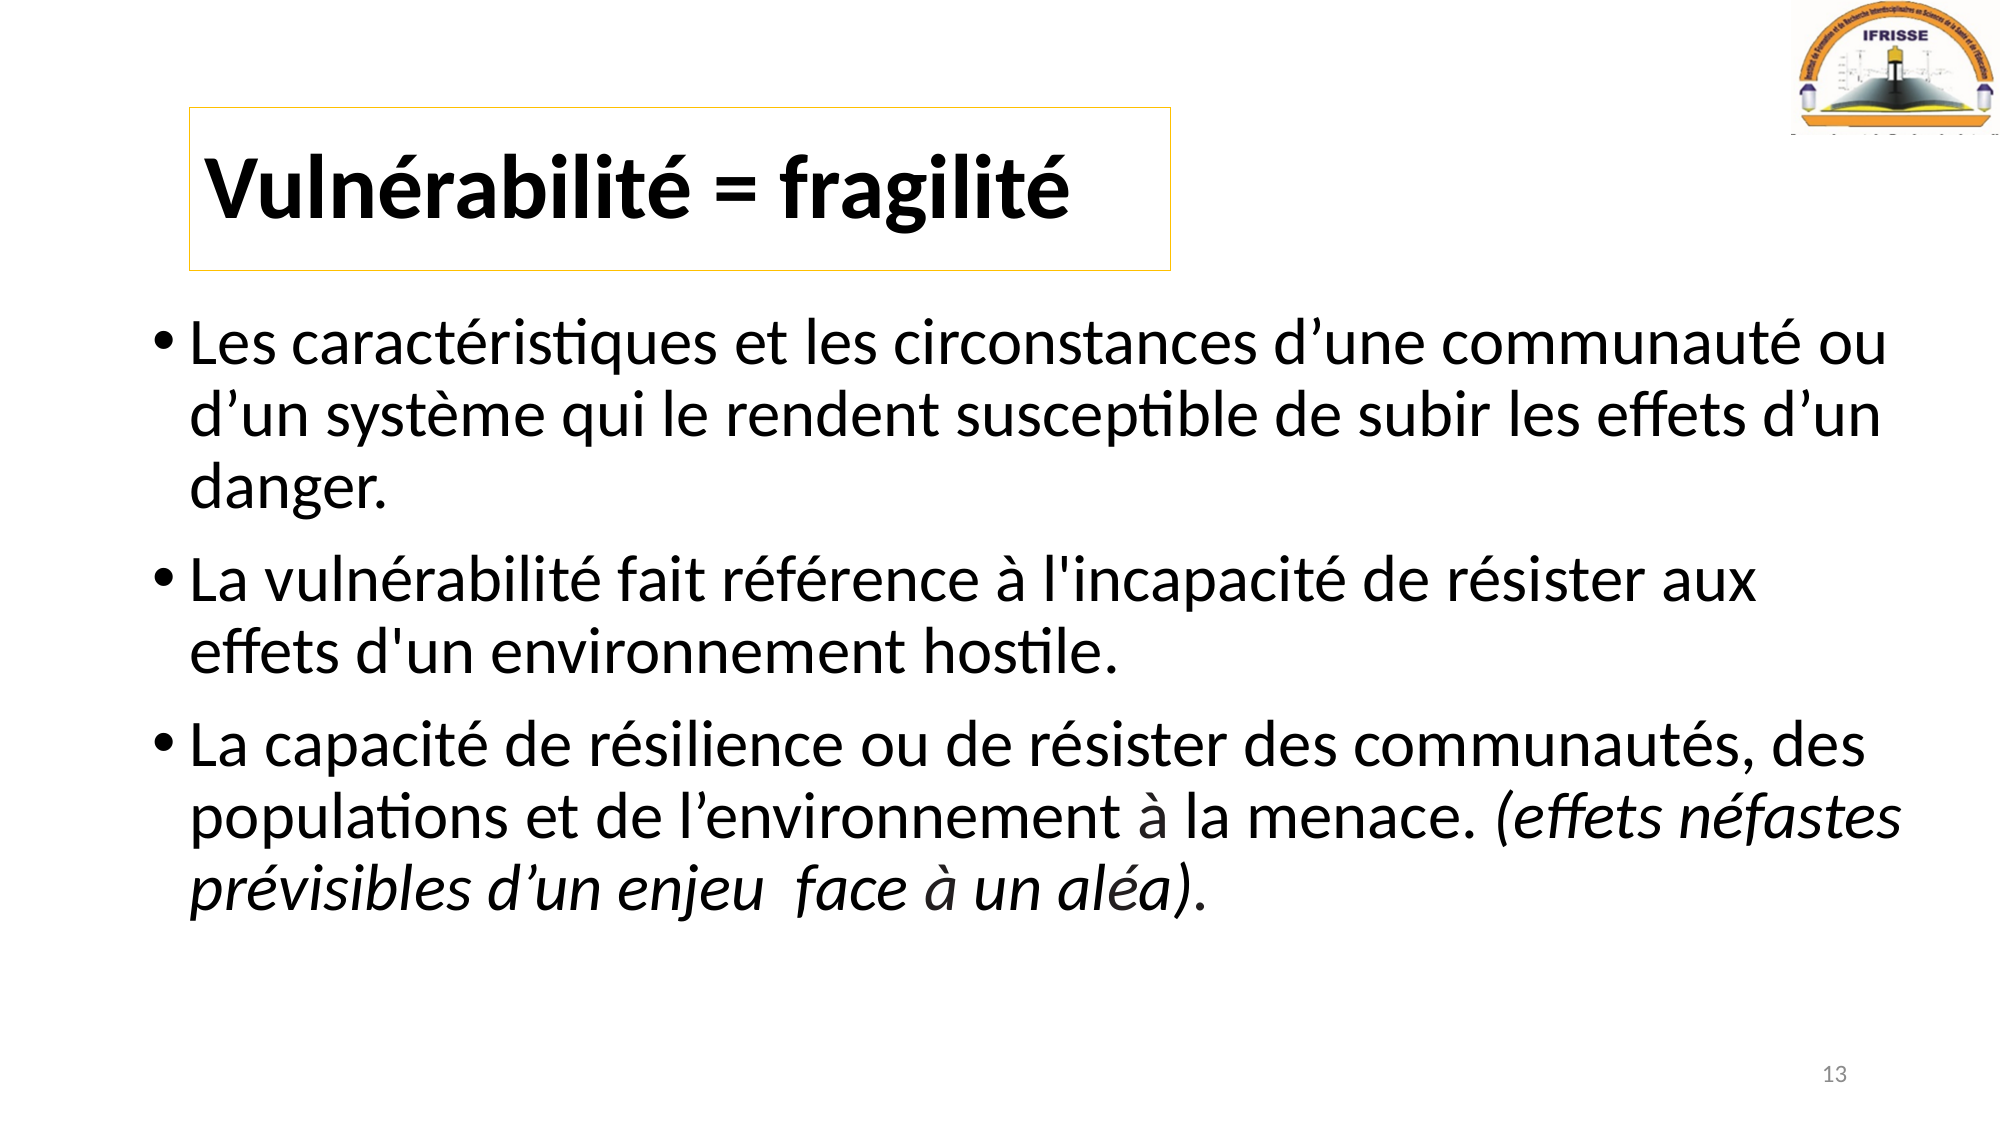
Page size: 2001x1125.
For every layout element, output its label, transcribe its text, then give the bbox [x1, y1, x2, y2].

list Les caractéristiques et les circonstances d’une communauté ou d’un système qui le rendent susceptible de subir les effets d’un danger. La vulnérabilité fait référence à l'incapacité de résister aux effets d'un environnement hostile. La capacité de résilience ou de résister des communautés, des populations et de l’environnement à la menace. (effets néfastes prévisibles d’un enjeu face à un aléa). [137, 299, 1932, 1014]
slide_number 13 [1412, 1042, 1863, 1103]
picture [1791, 0, 2000, 135]
title Vulnérabilité = fragilité [189, 107, 1171, 271]
